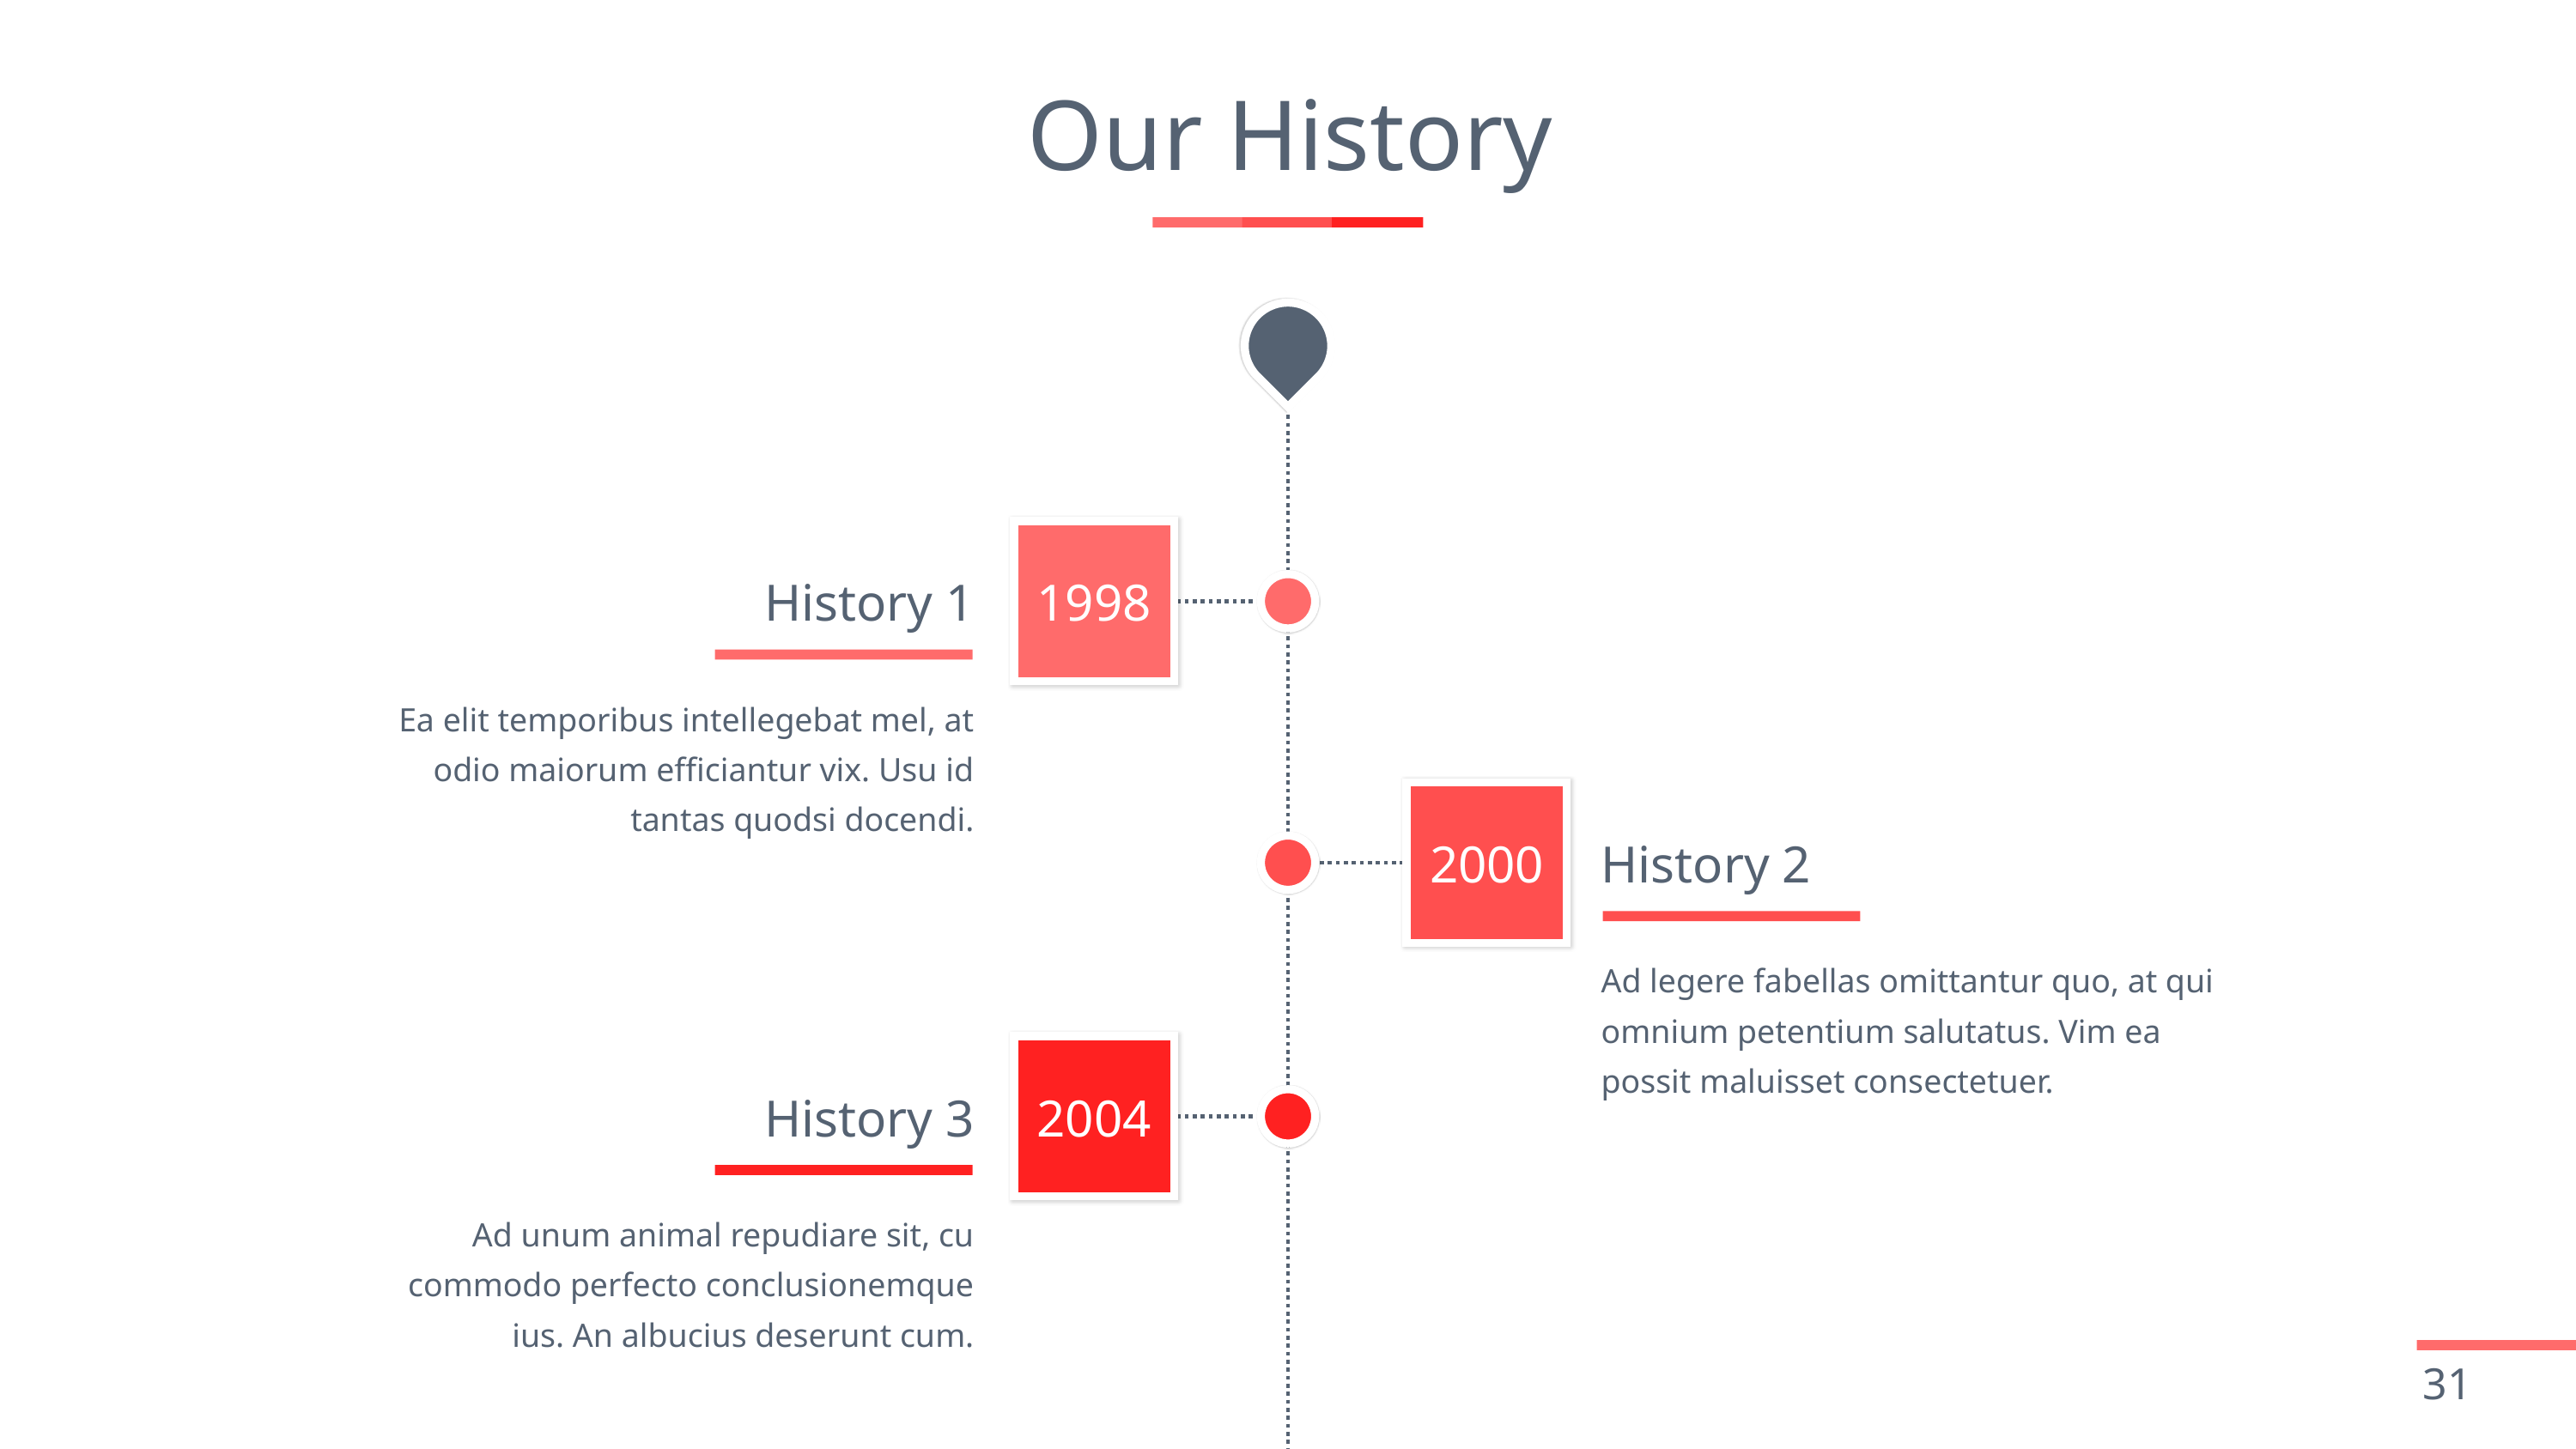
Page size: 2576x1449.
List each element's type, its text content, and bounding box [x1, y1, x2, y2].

title Our History [69, 49, 2512, 230]
list Ea elit temporibus intellegebat mel, at odio maiorum efficiantur vix. Usu id tantas quodsi docendi. [337, 681, 987, 890]
list 2000 [1403, 809, 1570, 916]
list History 1 [337, 549, 987, 654]
list 2004 [1011, 1064, 1177, 1169]
list History 2 [1588, 809, 2238, 916]
list Ad unum animal repudiare sit, cu commodo perfecto conclusionemque ius. An albucius deserunt cum. [337, 1196, 987, 1405]
list 1998 [1011, 549, 1177, 654]
list History 3 [337, 1064, 987, 1169]
slide_number 31 [2409, 1351, 2576, 1421]
list Ad legere fabellas omittantur quo, at qui omnium petentium salutatus. Vim ea possit maluisset consectetuer. [1588, 943, 2238, 1151]
